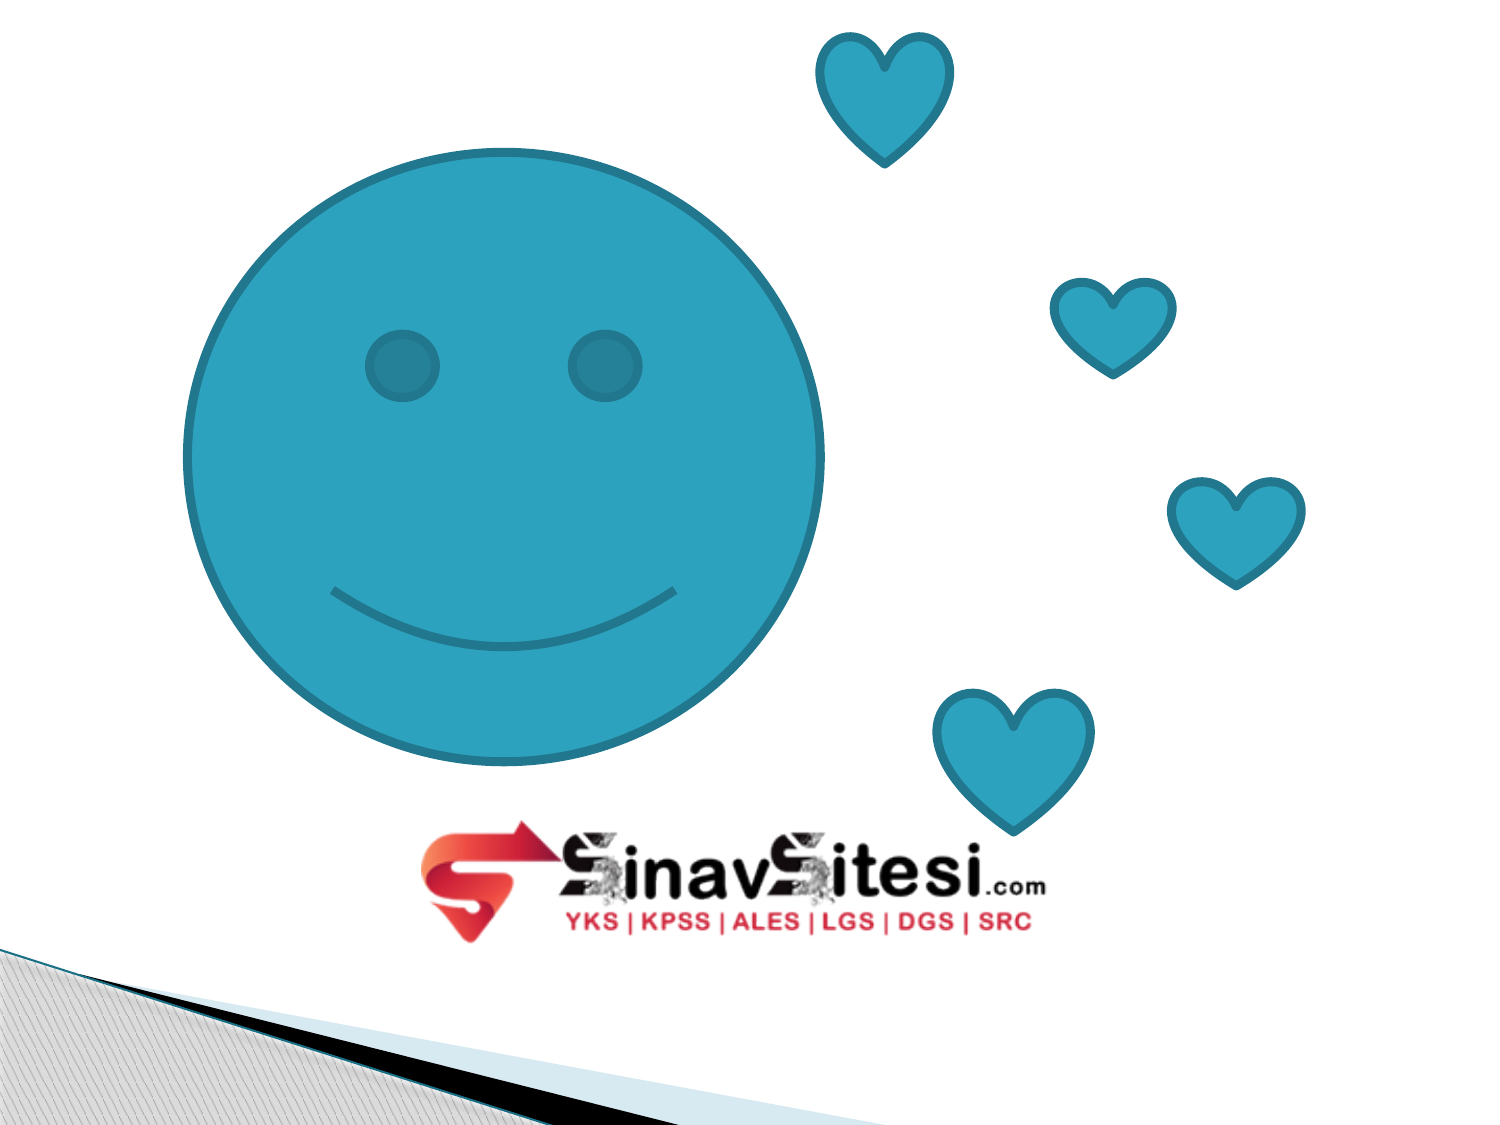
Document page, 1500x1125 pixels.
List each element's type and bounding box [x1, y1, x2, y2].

text_box [932, 688, 1095, 820]
text_box [1049, 277, 1177, 380]
text_box [1166, 477, 1306, 591]
text_box [182, 147, 825, 767]
text_box [815, 32, 955, 169]
picture [421, 820, 1064, 946]
